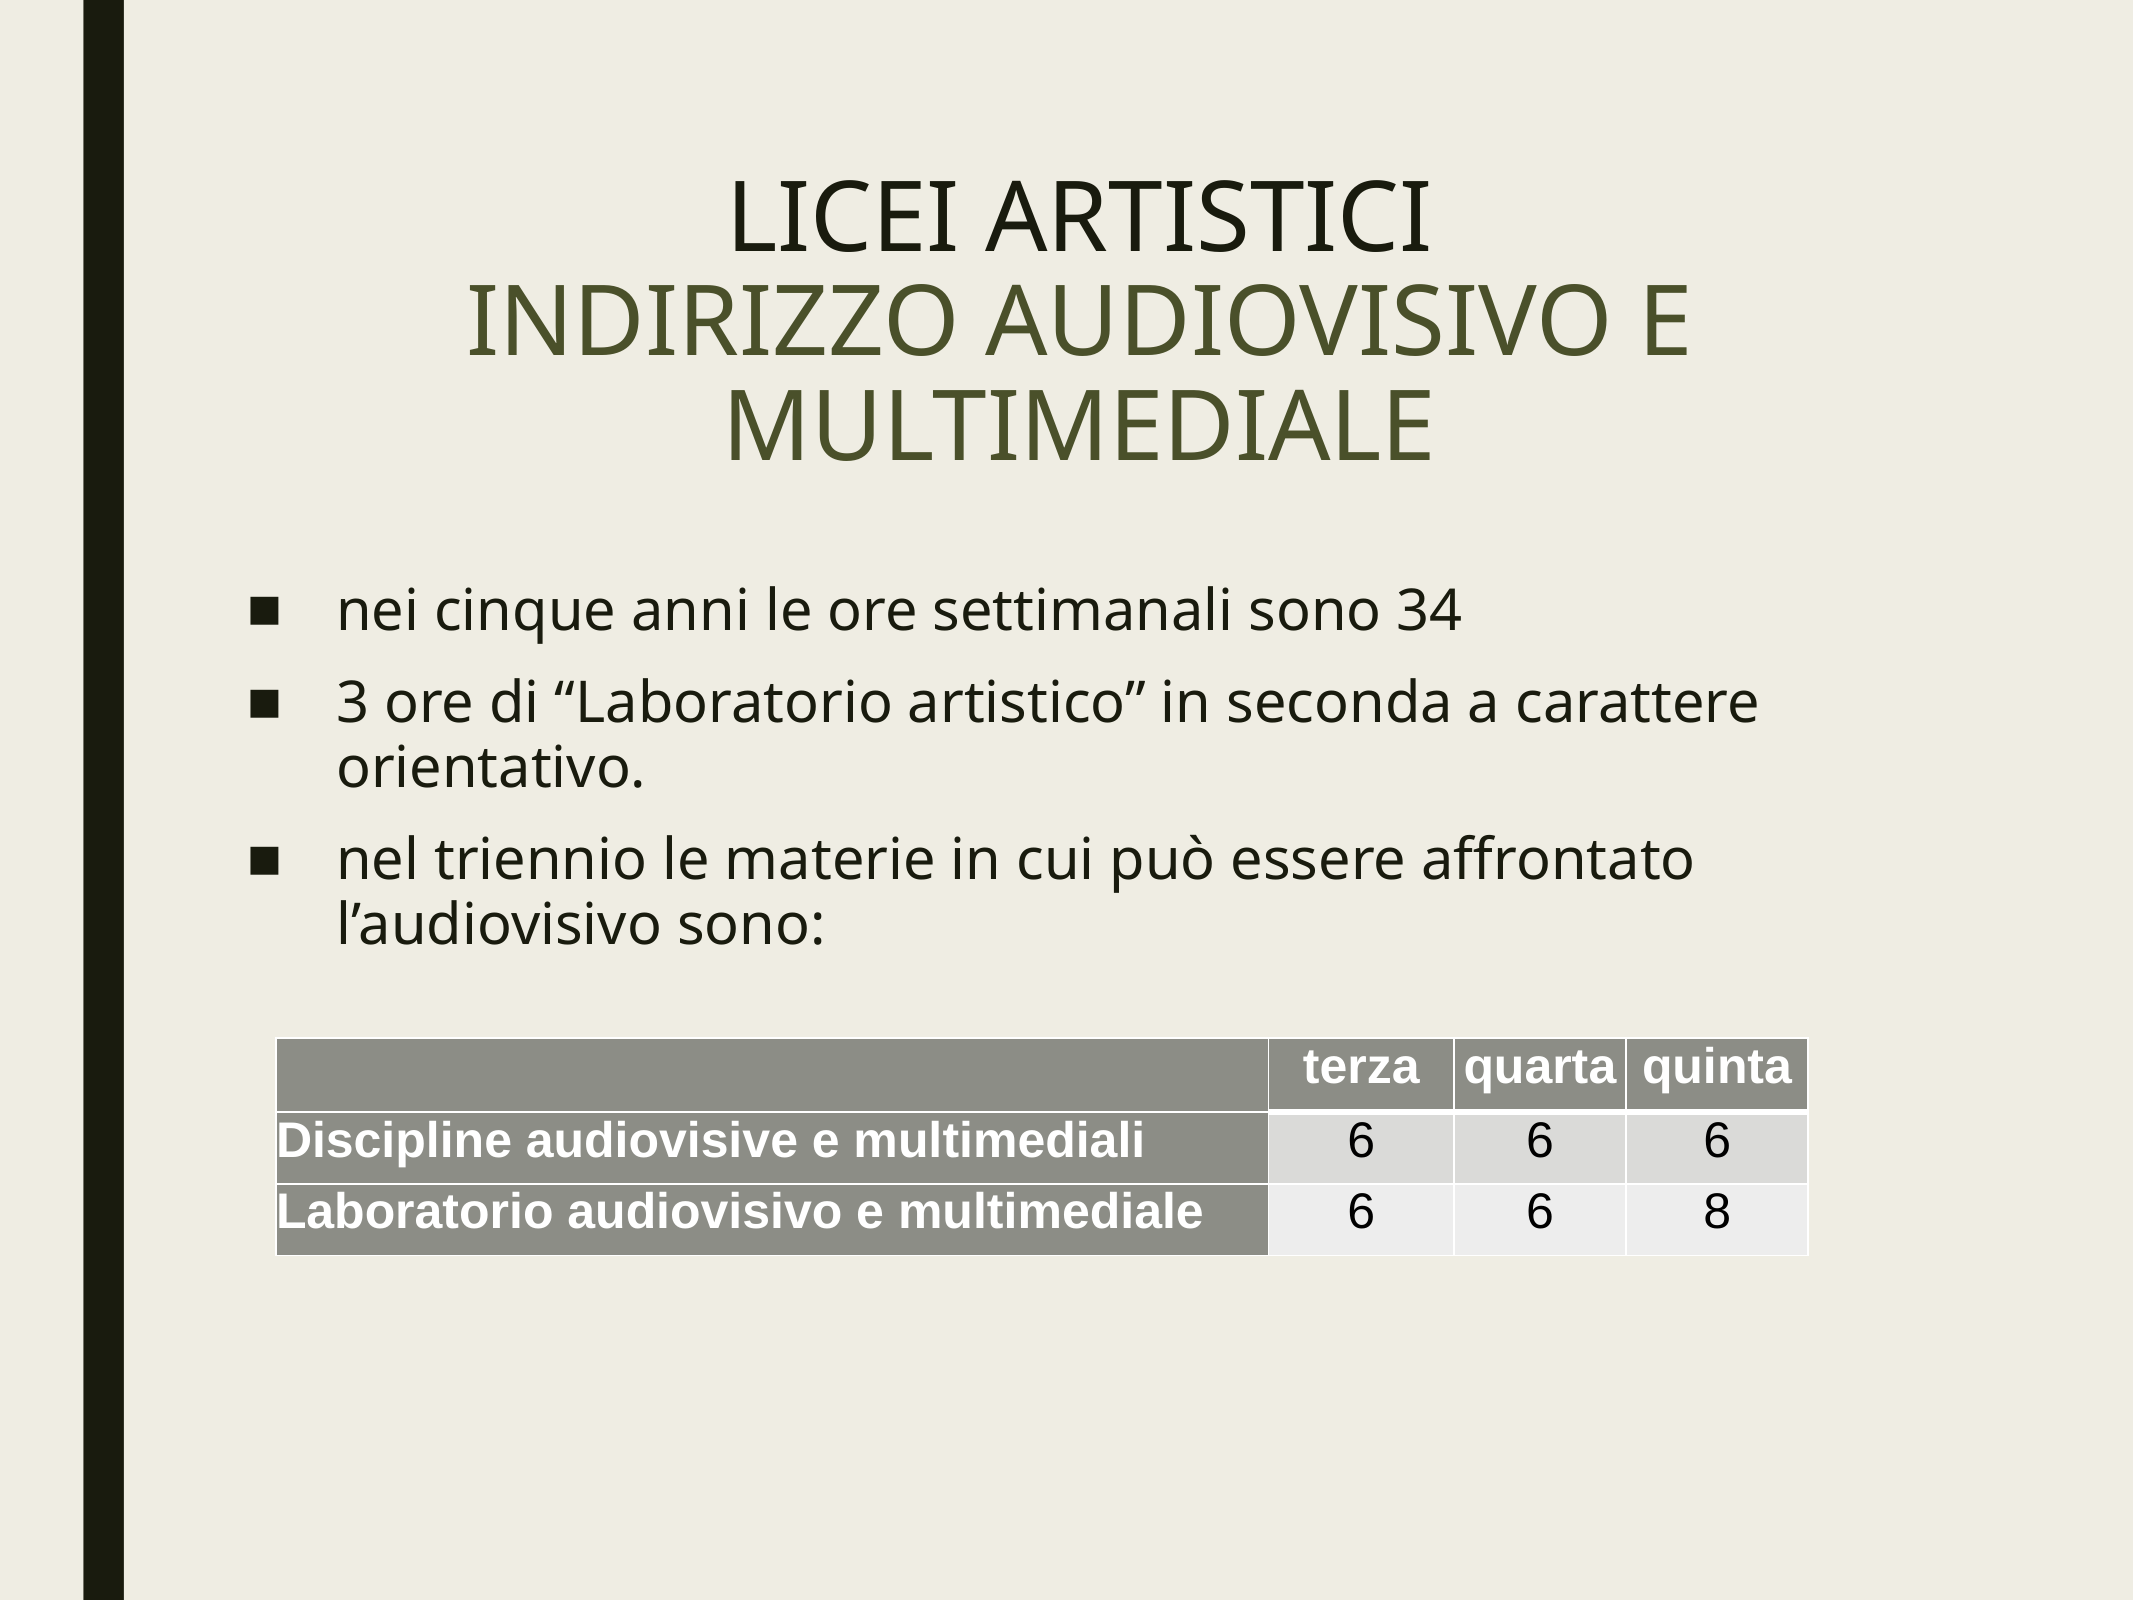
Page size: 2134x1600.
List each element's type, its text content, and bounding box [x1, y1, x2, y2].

table_header terza [1269, 1039, 1453, 1109]
title LICEI ARTISTICI INDIRIZZO AUDIOVISIVO E MULTIMEDIALE [239, 159, 1921, 508]
table_cell 8 [1627, 1185, 1807, 1255]
table_cell 6 [1455, 1185, 1625, 1255]
list nei cinque anni le ore settimanali sono 34 3 ore di “Laboratorio artistico” in seconda a carattere orientativo. nel triennio le materie in cui può essere affrontato l’audiovisivo sono: [239, 570, 1921, 975]
table_cell 6 [1455, 1115, 1625, 1183]
table_header quarta [1455, 1039, 1625, 1109]
table_cell Discipline audiovisive e multimediali [277, 1113, 1268, 1183]
table_cell Laboratorio audiovisivo e multimediale [277, 1185, 1268, 1255]
table_cell 6 [1269, 1185, 1453, 1255]
table_cell 6 [1269, 1115, 1453, 1183]
table_header quinta [1627, 1039, 1807, 1109]
table_cell 6 [1627, 1115, 1807, 1183]
table_header [277, 1039, 1268, 1111]
